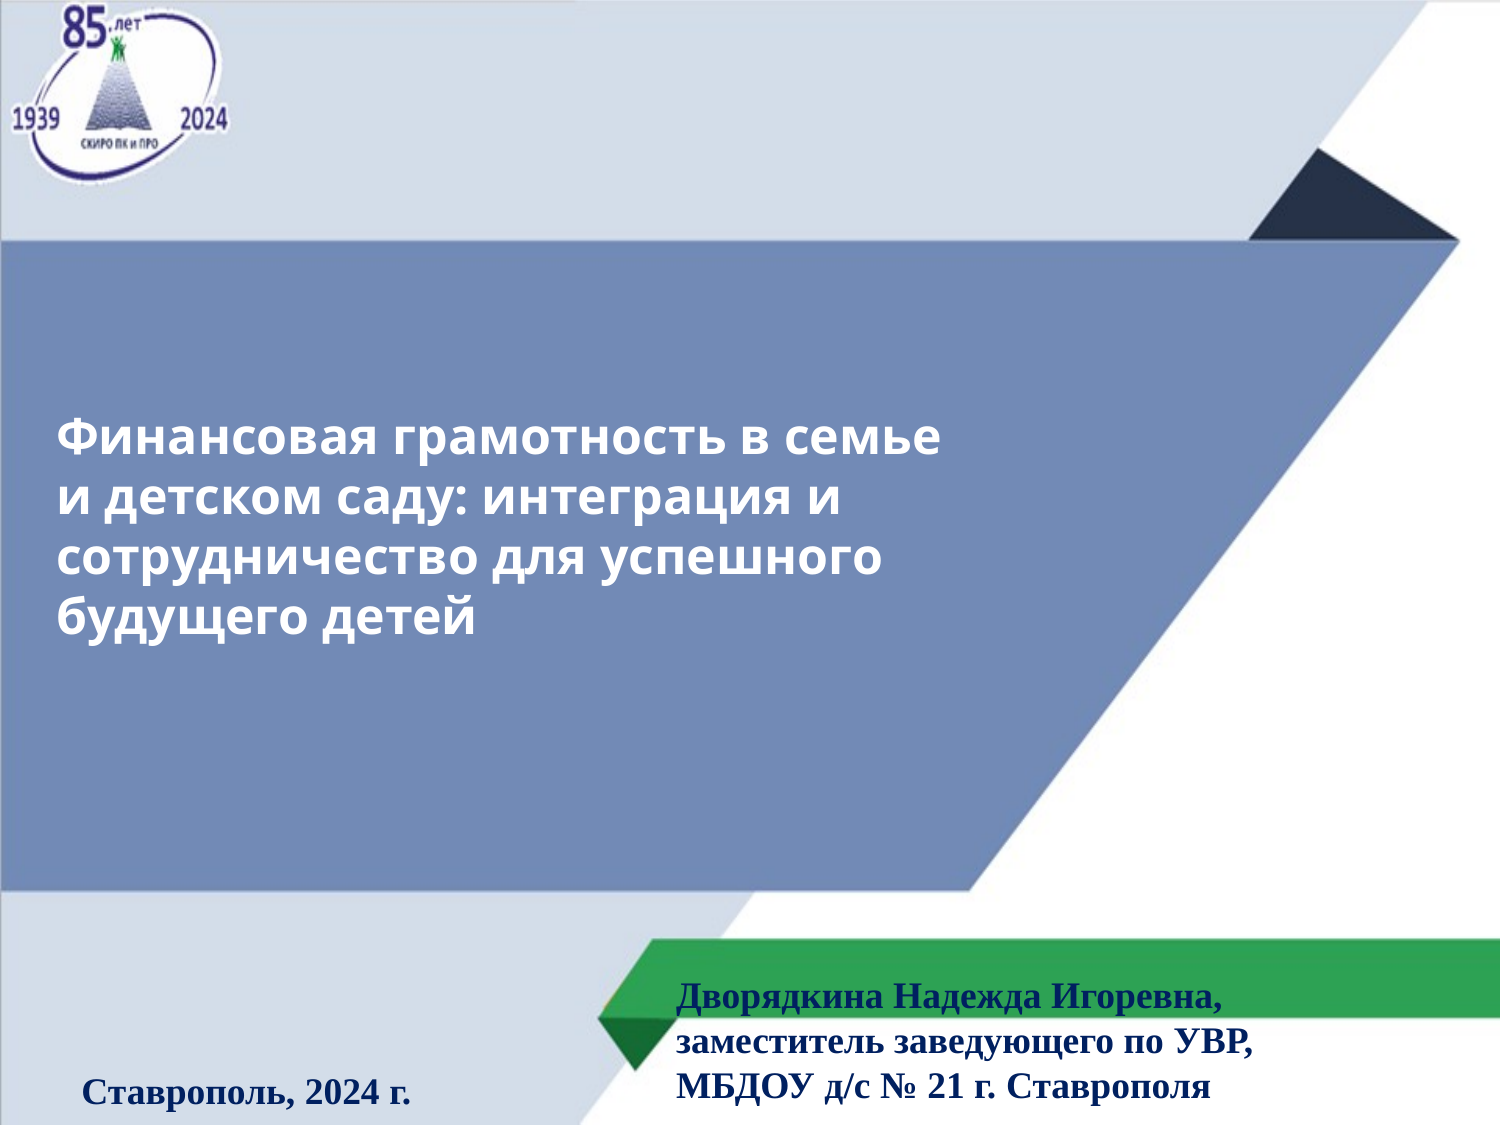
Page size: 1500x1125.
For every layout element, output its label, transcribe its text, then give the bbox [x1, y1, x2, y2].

text_box Ставрополь, 2024 г. [66, 1059, 427, 1120]
text_box Дворядкина Надежда Игоревна, заместитель заведующего по УВР, МБДОУ д/с № 21 г. Ставрополя [661, 964, 1500, 1114]
picture [0, 0, 1500, 1125]
text_box Финансовая грамотность в семье и детском саду: интеграция и сотрудничество для успешного будущего детей [41, 397, 1400, 652]
